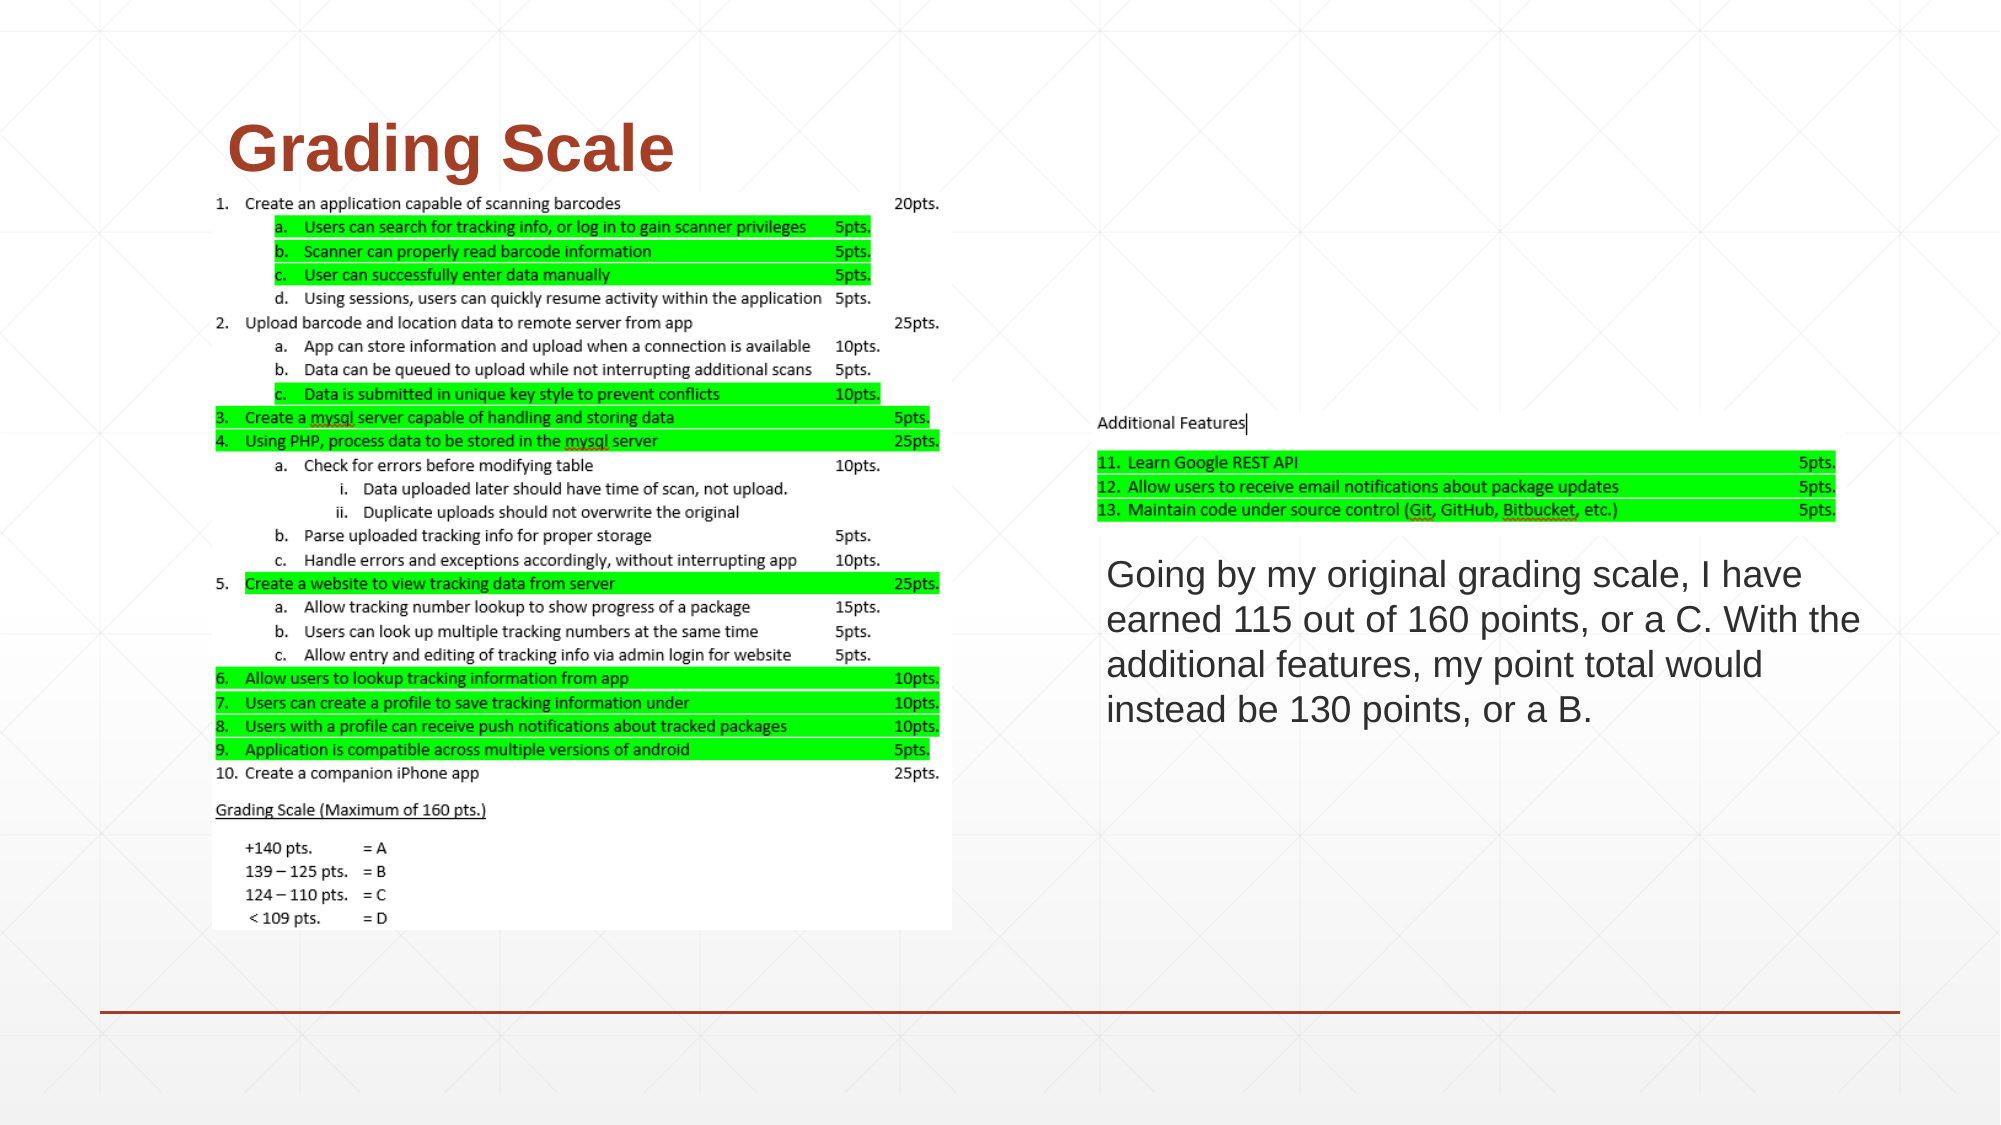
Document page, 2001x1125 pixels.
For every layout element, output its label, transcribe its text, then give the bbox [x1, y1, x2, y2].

title Grading Scale [212, 82, 1788, 193]
picture [1091, 411, 1846, 536]
text_box Going by my original grading scale, I have earned 115 out of 160 points, or a C. With the additional features, my point total would instead be 130 points, or a B. [1091, 542, 1888, 783]
picture [212, 192, 952, 930]
